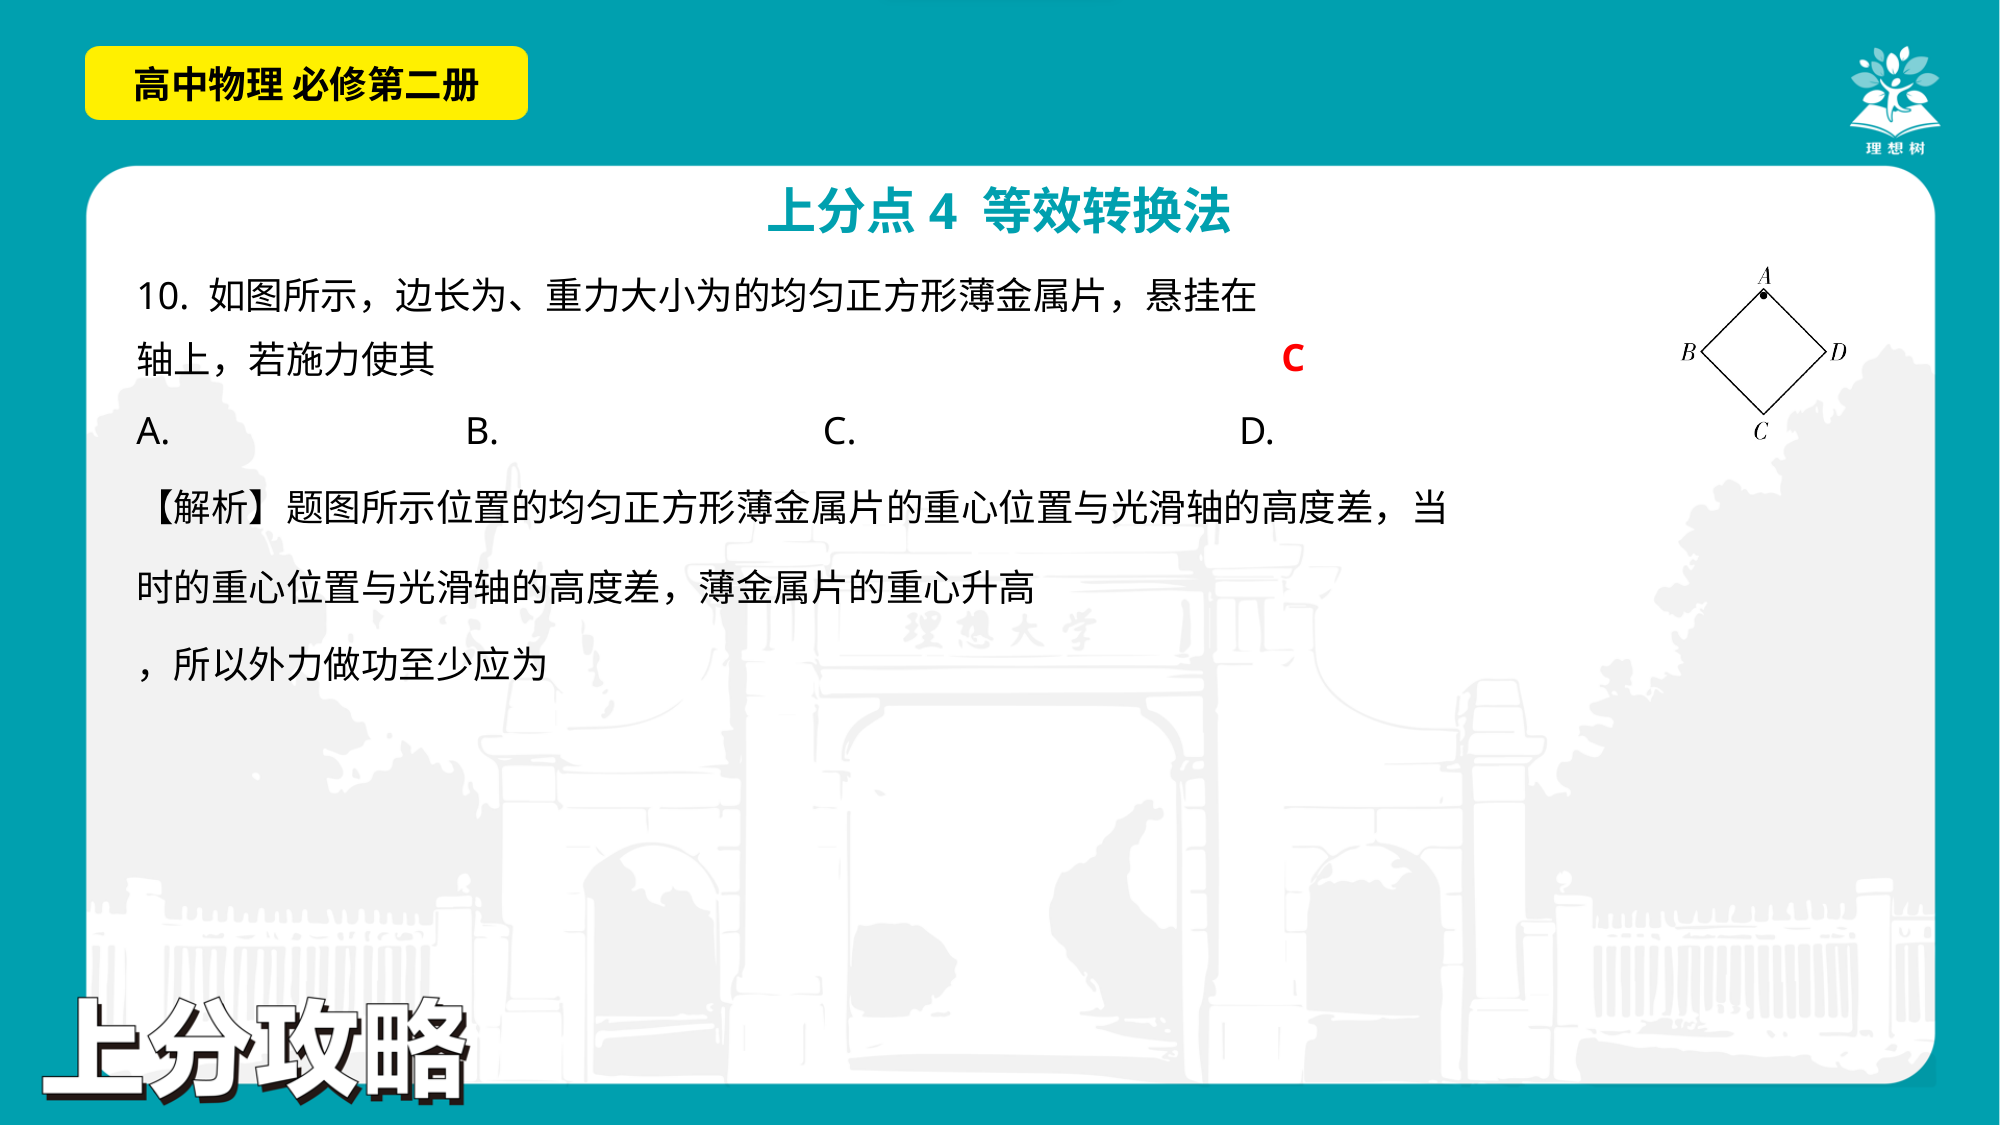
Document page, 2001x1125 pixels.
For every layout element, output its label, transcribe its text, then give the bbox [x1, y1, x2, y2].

text_box C [1265, 314, 1321, 373]
picture [0, 0, 2000, 1125]
